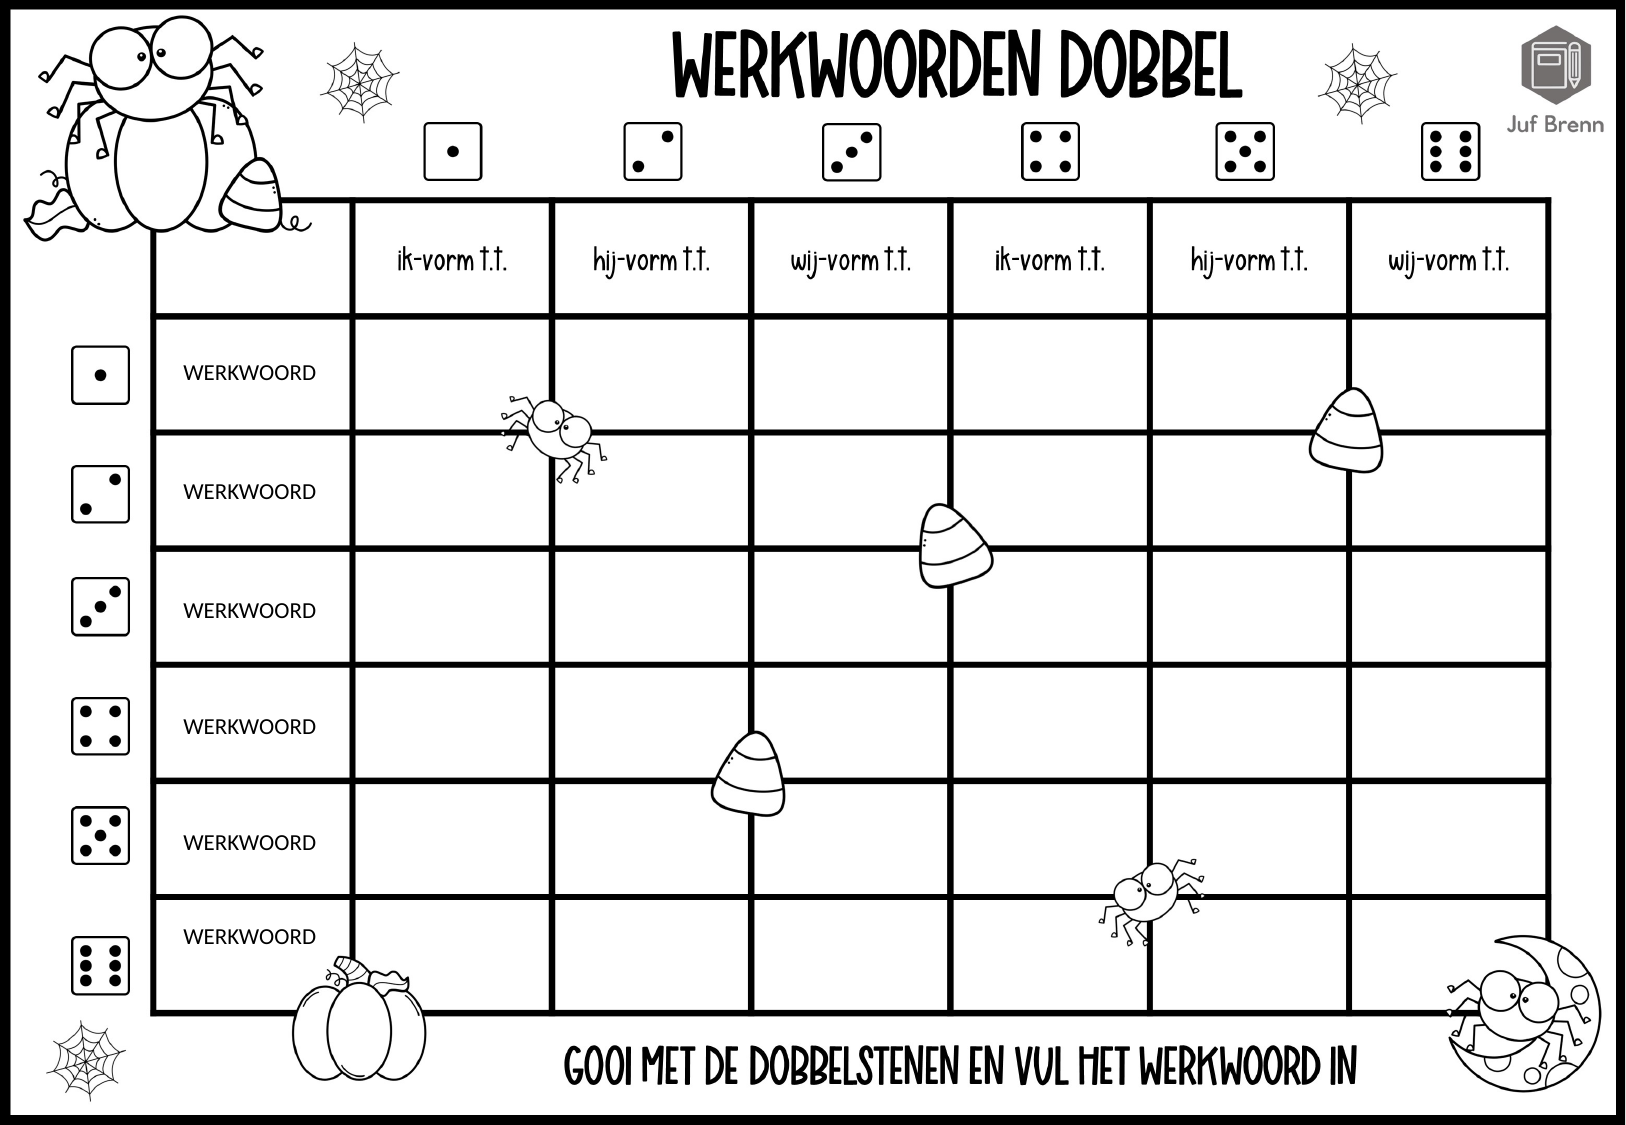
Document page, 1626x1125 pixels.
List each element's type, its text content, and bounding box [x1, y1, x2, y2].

text_box WERKWOORD [166, 588, 334, 631]
text_box WERKWOORD [166, 350, 334, 393]
text_box WERKWOORD [166, 469, 334, 512]
picture [0, 0, 1626, 1125]
text_box WERKWOORD [166, 704, 334, 747]
text_box WERKWOORD [166, 914, 334, 957]
text_box WERKWOORD [166, 819, 334, 863]
